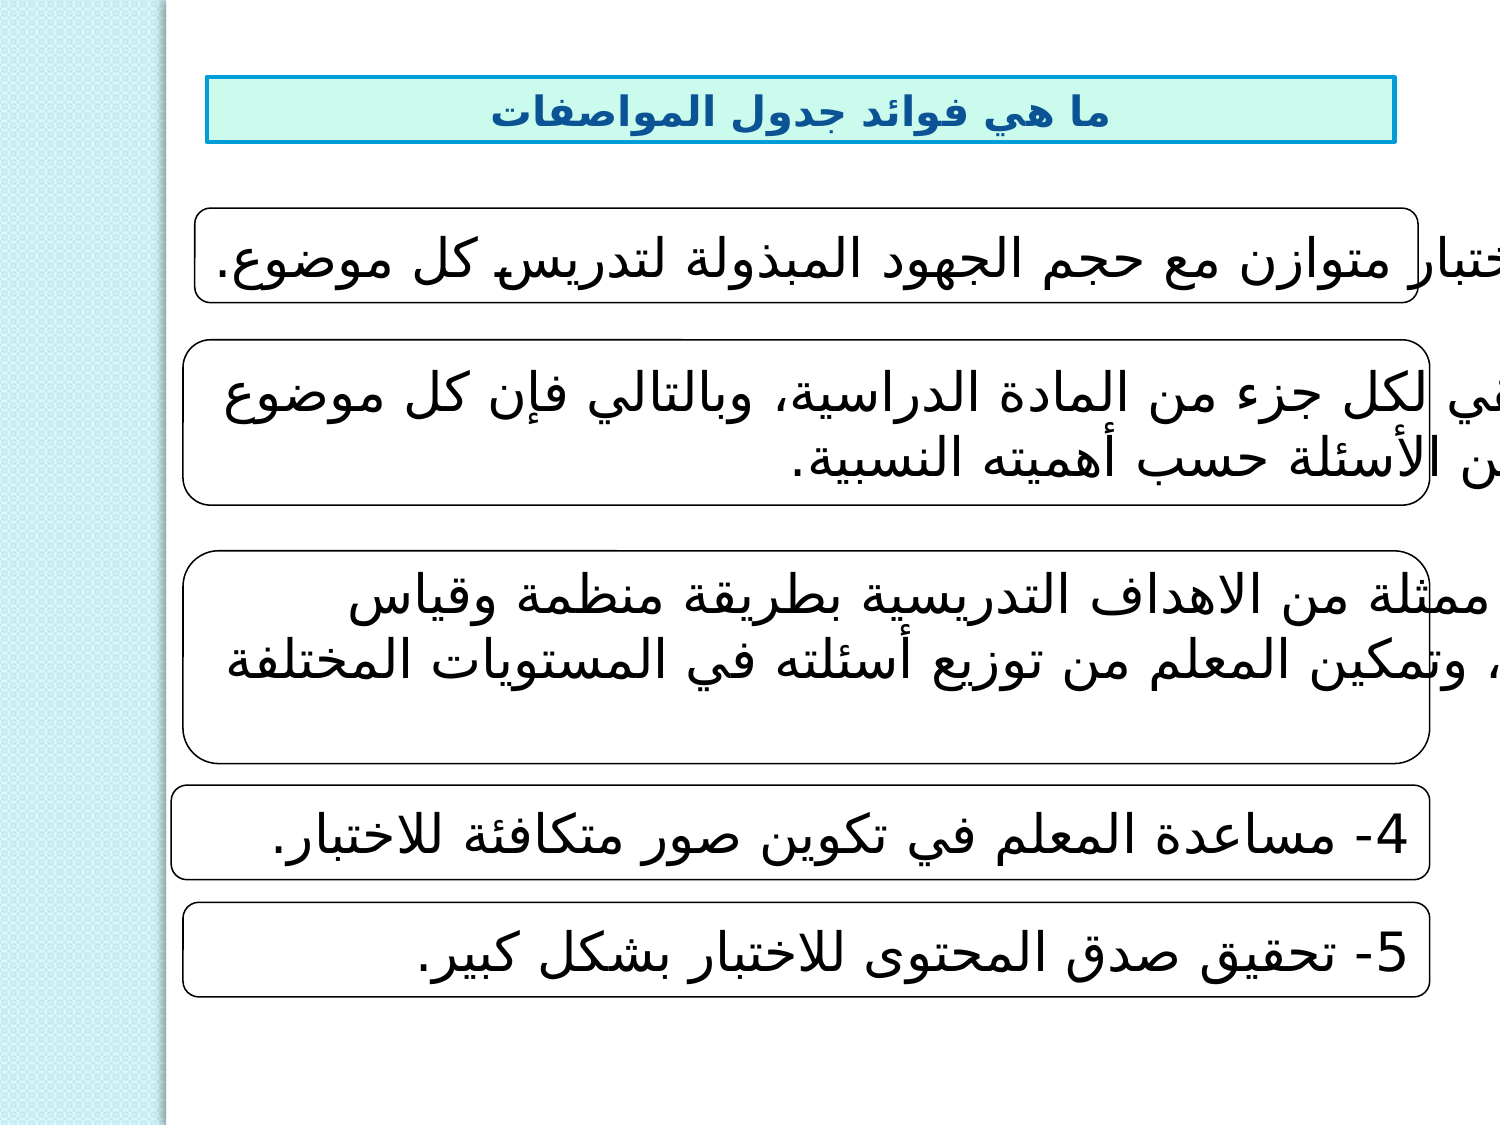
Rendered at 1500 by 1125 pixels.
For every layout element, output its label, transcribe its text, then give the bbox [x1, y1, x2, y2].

text_box 4- مساعدة المعلم في تكوين صور متكافئة للاختبار. [171, 785, 1430, 880]
text_box 3- المساعدة في اختيار عينة ممثلة من الاهداف التدريسية بطريقة منظمة وقياس مدى تحققها بدرجة كبيره، وتمكين المعلم من توزيع أسئلته في المستويات المختلفة لتلك الاهداف. [182, 550, 1430, 764]
text_box 2- إعطاء الوزن الحقيقي لكل جزء من المادة الدراسية، وبالتالي فإن كل موضوع يأخذ ما يستحقه من الأسئلة حسب أهميته النسبية. [182, 339, 1430, 506]
text_box 5- تحقيق صدق المحتوى للاختبار بشكل كبير. [182, 902, 1430, 997]
text_box 1- المساعدة في بناء اختبار متوازن مع حجم الجهود المبذولة لتدريس كل موضوع. [194, 208, 1419, 303]
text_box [206, 58, 1444, 173]
